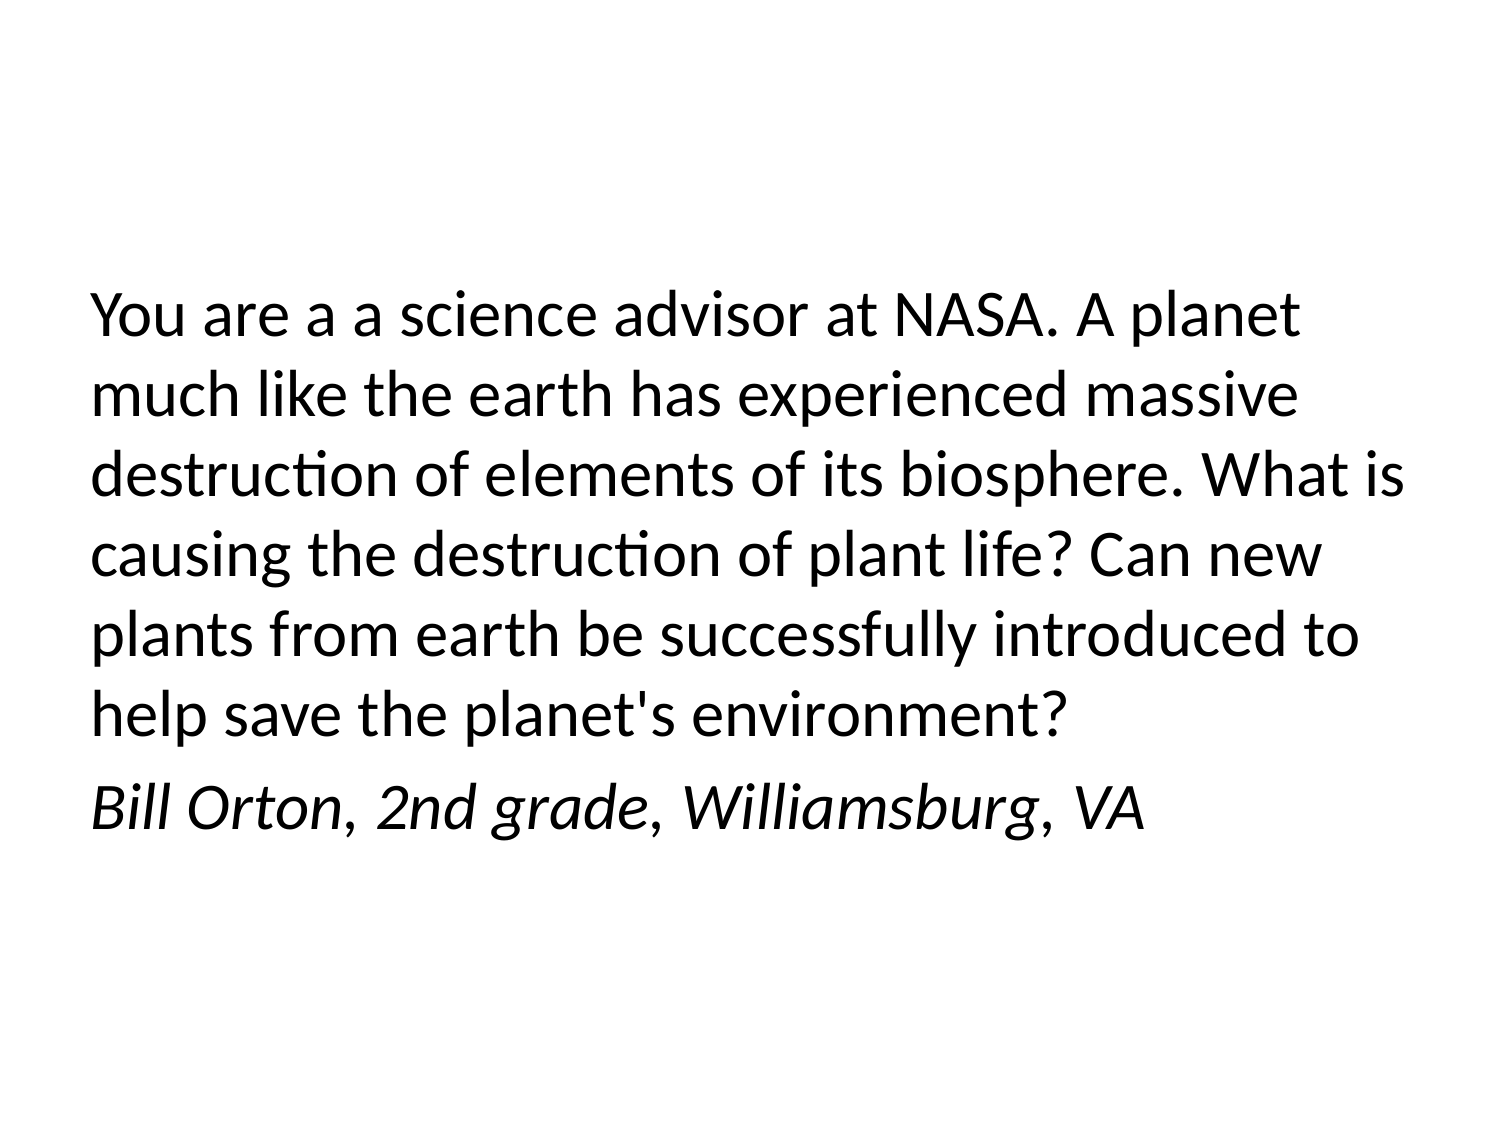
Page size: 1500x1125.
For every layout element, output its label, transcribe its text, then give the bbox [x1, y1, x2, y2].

list You are a a science advisor at NASA. A planet much like the earth has experienced massive destruction of elements of its biosphere. What is causing the destruction of plant life? Can new plants from earth be successfully introduced to help save the planet's environment? Bill Orton, 2nd grade, Williamsburg, VA [75, 262, 1425, 1005]
